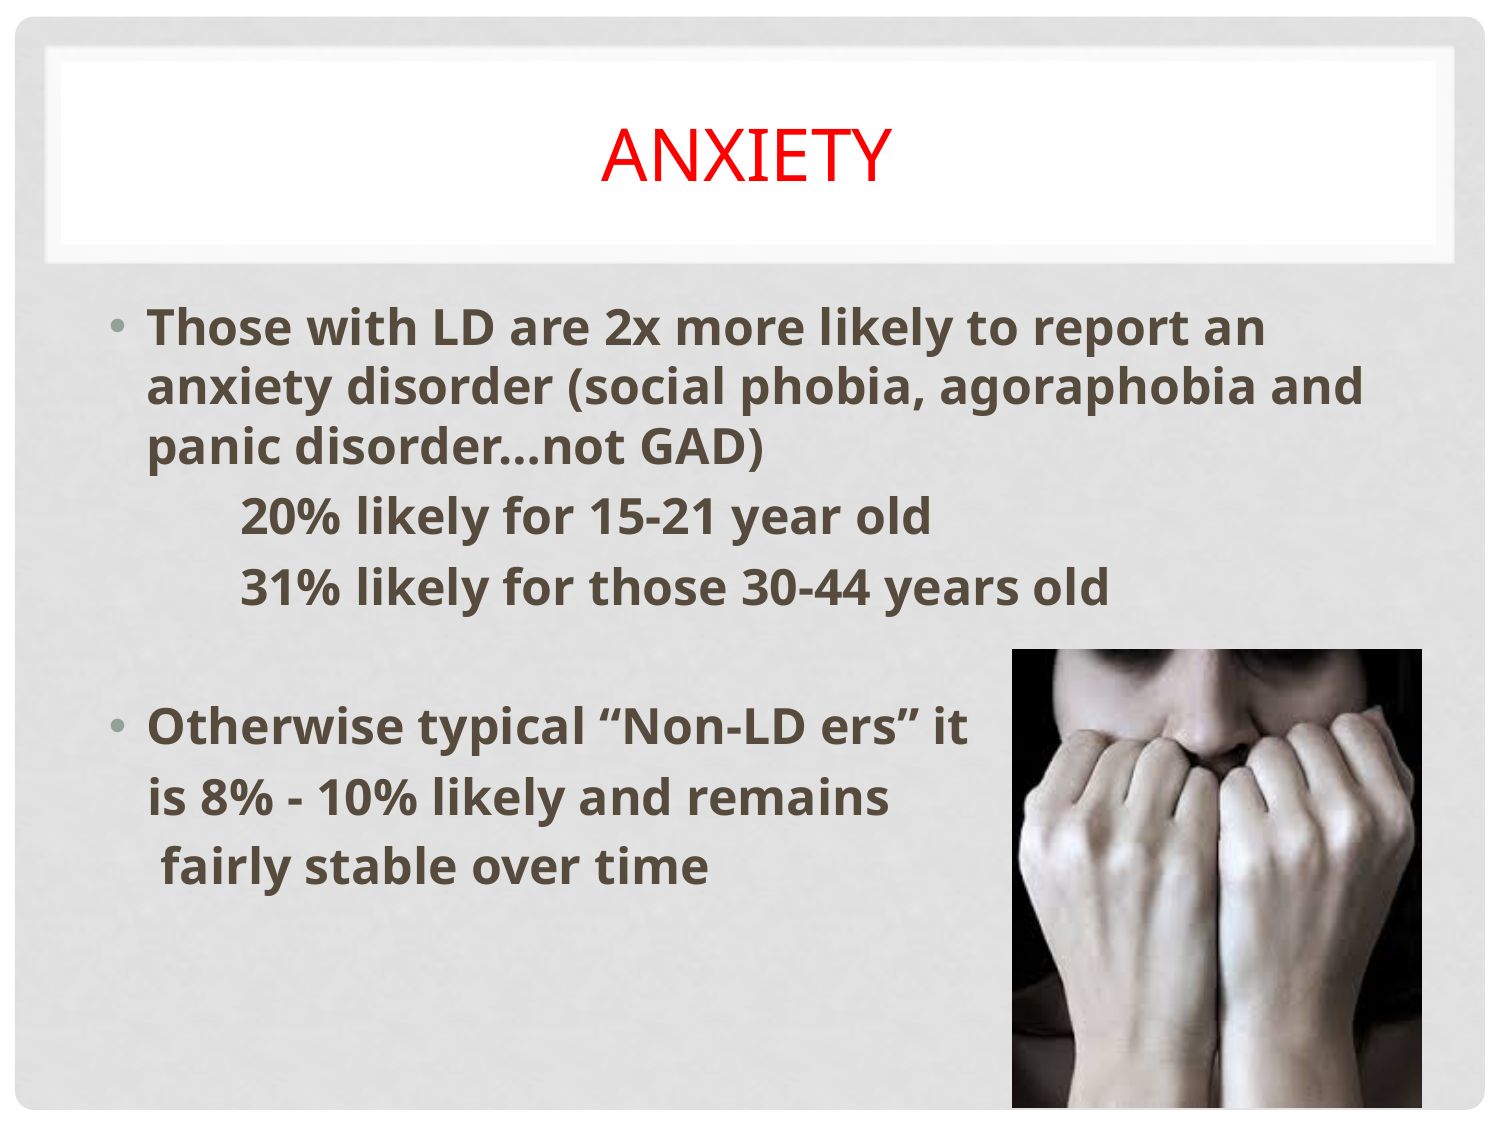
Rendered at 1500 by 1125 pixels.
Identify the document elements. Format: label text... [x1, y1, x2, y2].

list Those with LD are 2x more likely to report an anxiety disorder (social phobia, agoraphobia and panic disorder…not GAD) 20% likely for 15-21 year old 31% likely for those 30-44 years old Otherwise typical “Non-LD ers” it is 8% - 10% likely and remains fairly stable over time [75, 287, 1425, 1005]
picture [1012, 649, 1423, 1108]
title Anxiety [69, 66, 1425, 238]
